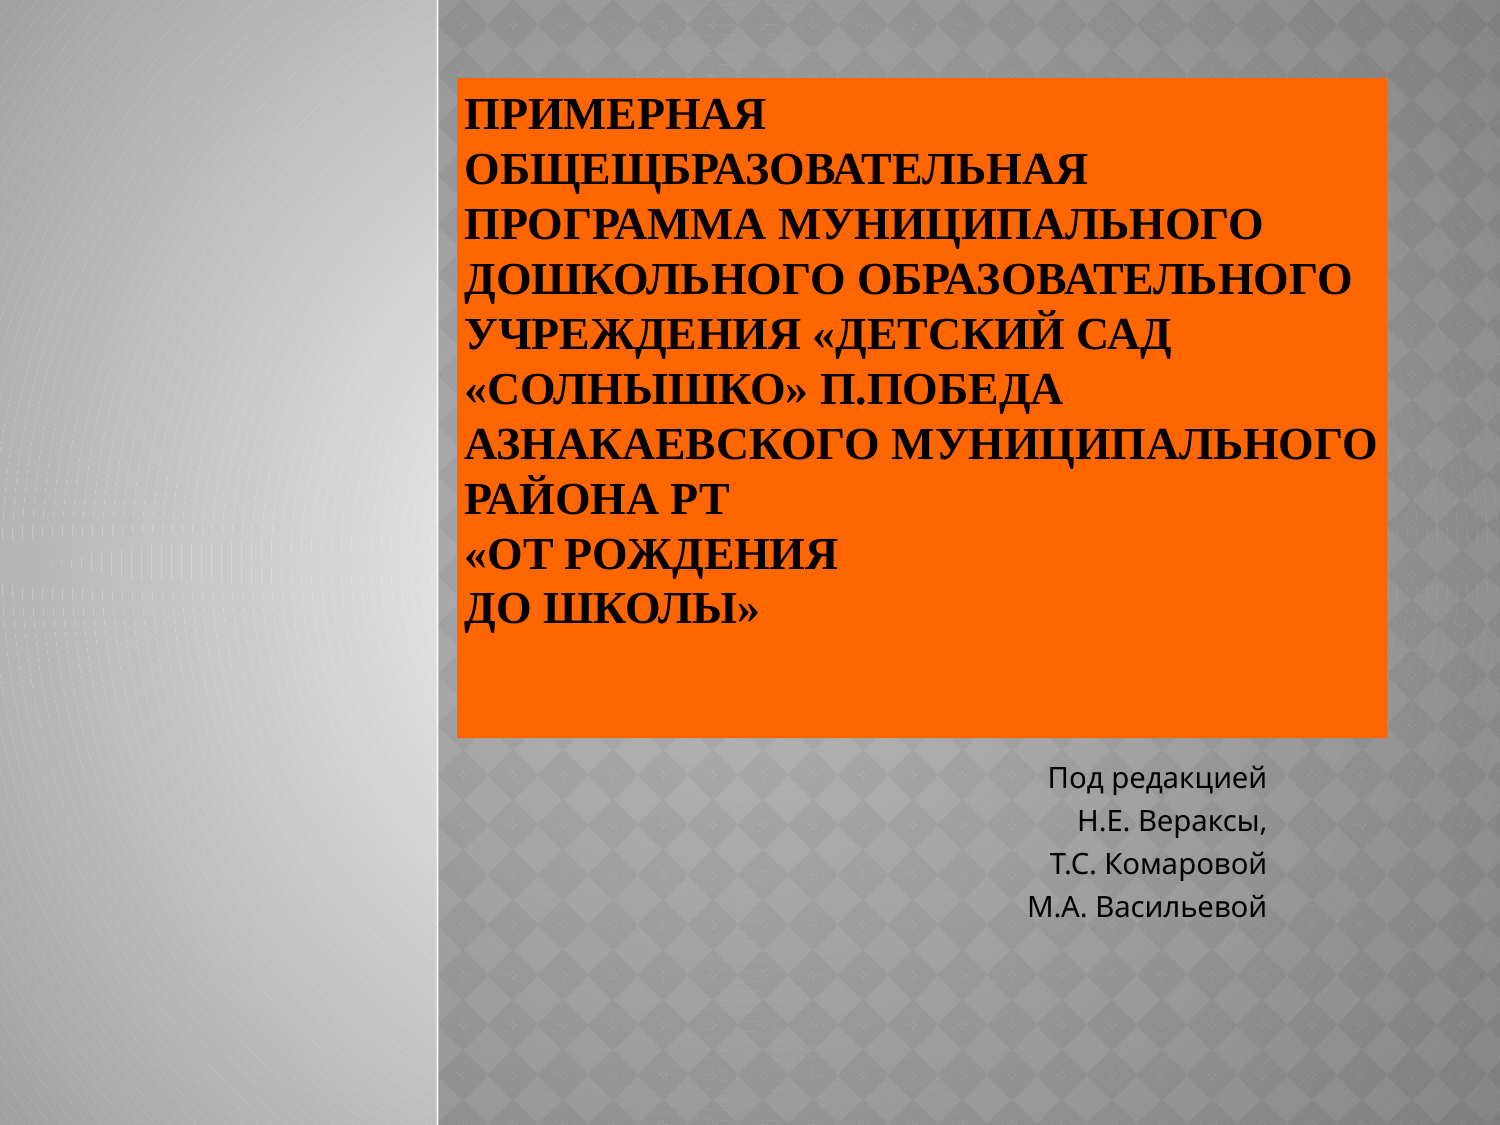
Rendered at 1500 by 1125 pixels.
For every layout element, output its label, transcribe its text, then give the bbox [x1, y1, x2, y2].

title ПРИМЕРНАЯ ОБЩЕЩБРАЗОВАТЕЛЬНАЯ ПРОГРАММА Муниципального ДОШКОЛЬНОГО ОБРАЗОВАтельного учреждения «Детский сад «Солнышко» п.Победа азнакаевского муниципального района РТ «ОТ РОЖДЕНИЯ ДО ШКОЛЫ» [457, 78, 1388, 739]
subtitle Под редакцией Н.Е. Вераксы, Т.С. Комаровой М.А. Васильевой [225, 716, 1275, 925]
